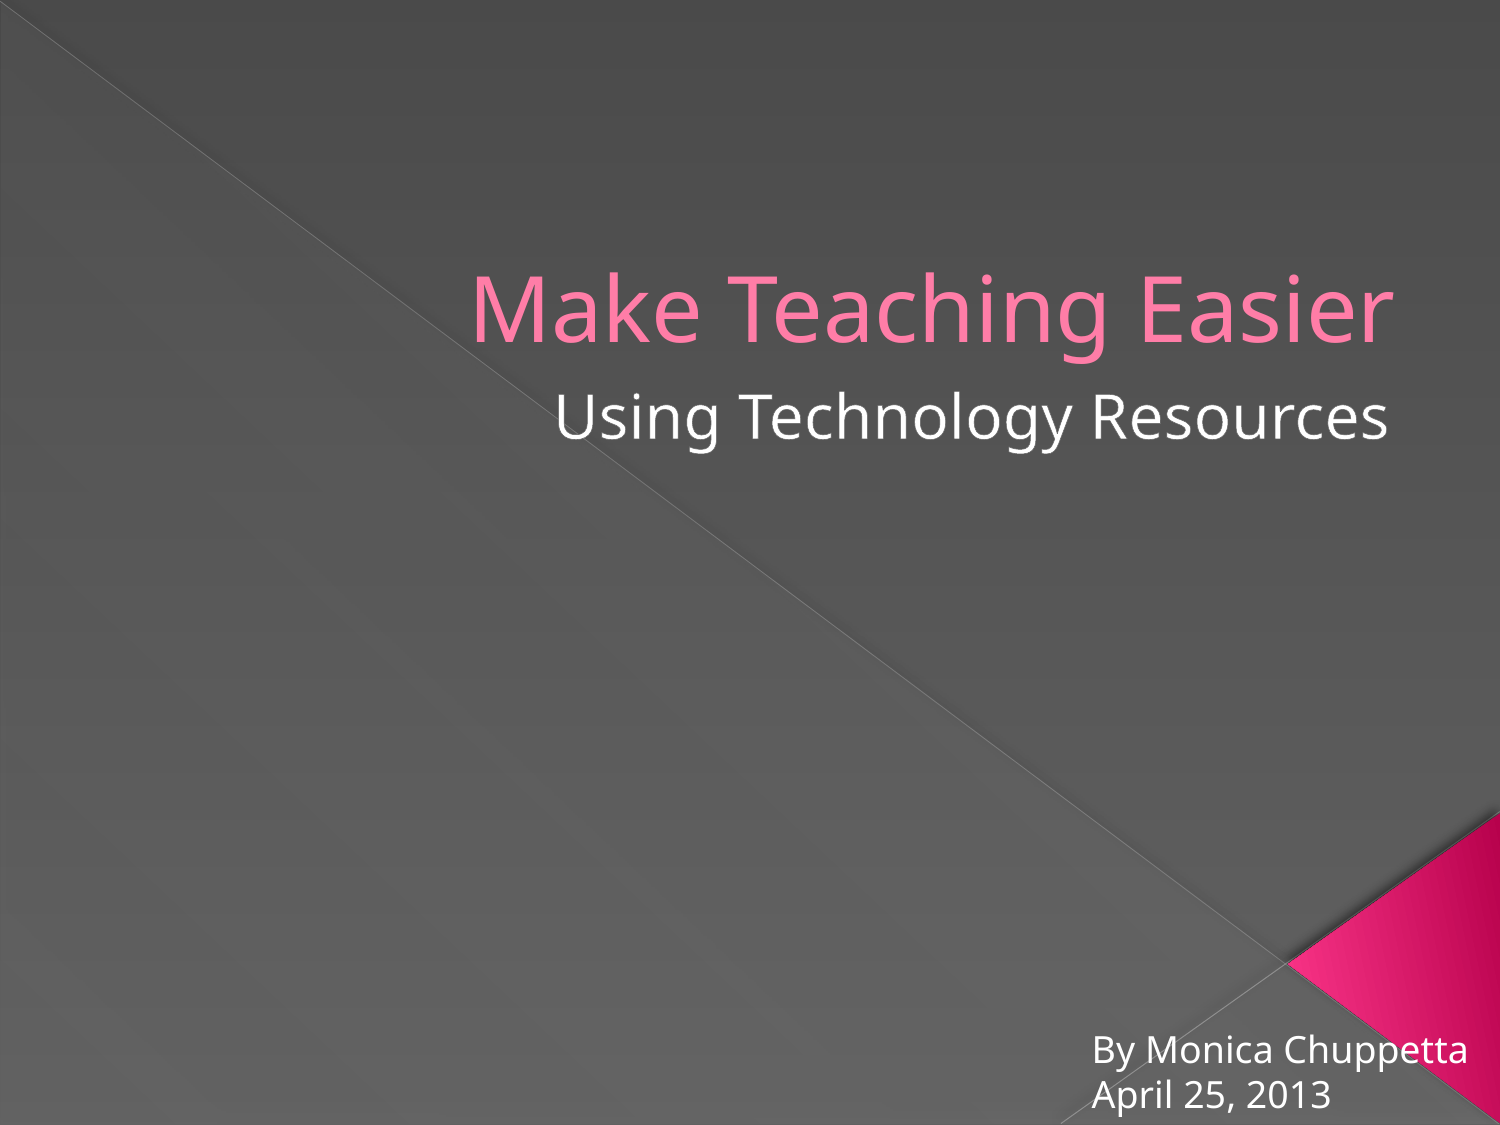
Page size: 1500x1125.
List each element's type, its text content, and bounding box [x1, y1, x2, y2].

subtitle Using Technology Resources [88, 369, 1412, 657]
text_box By Monica Chuppetta April 25, 2013 [1076, 1018, 1485, 1124]
title Make Teaching Easier [88, 127, 1412, 369]
